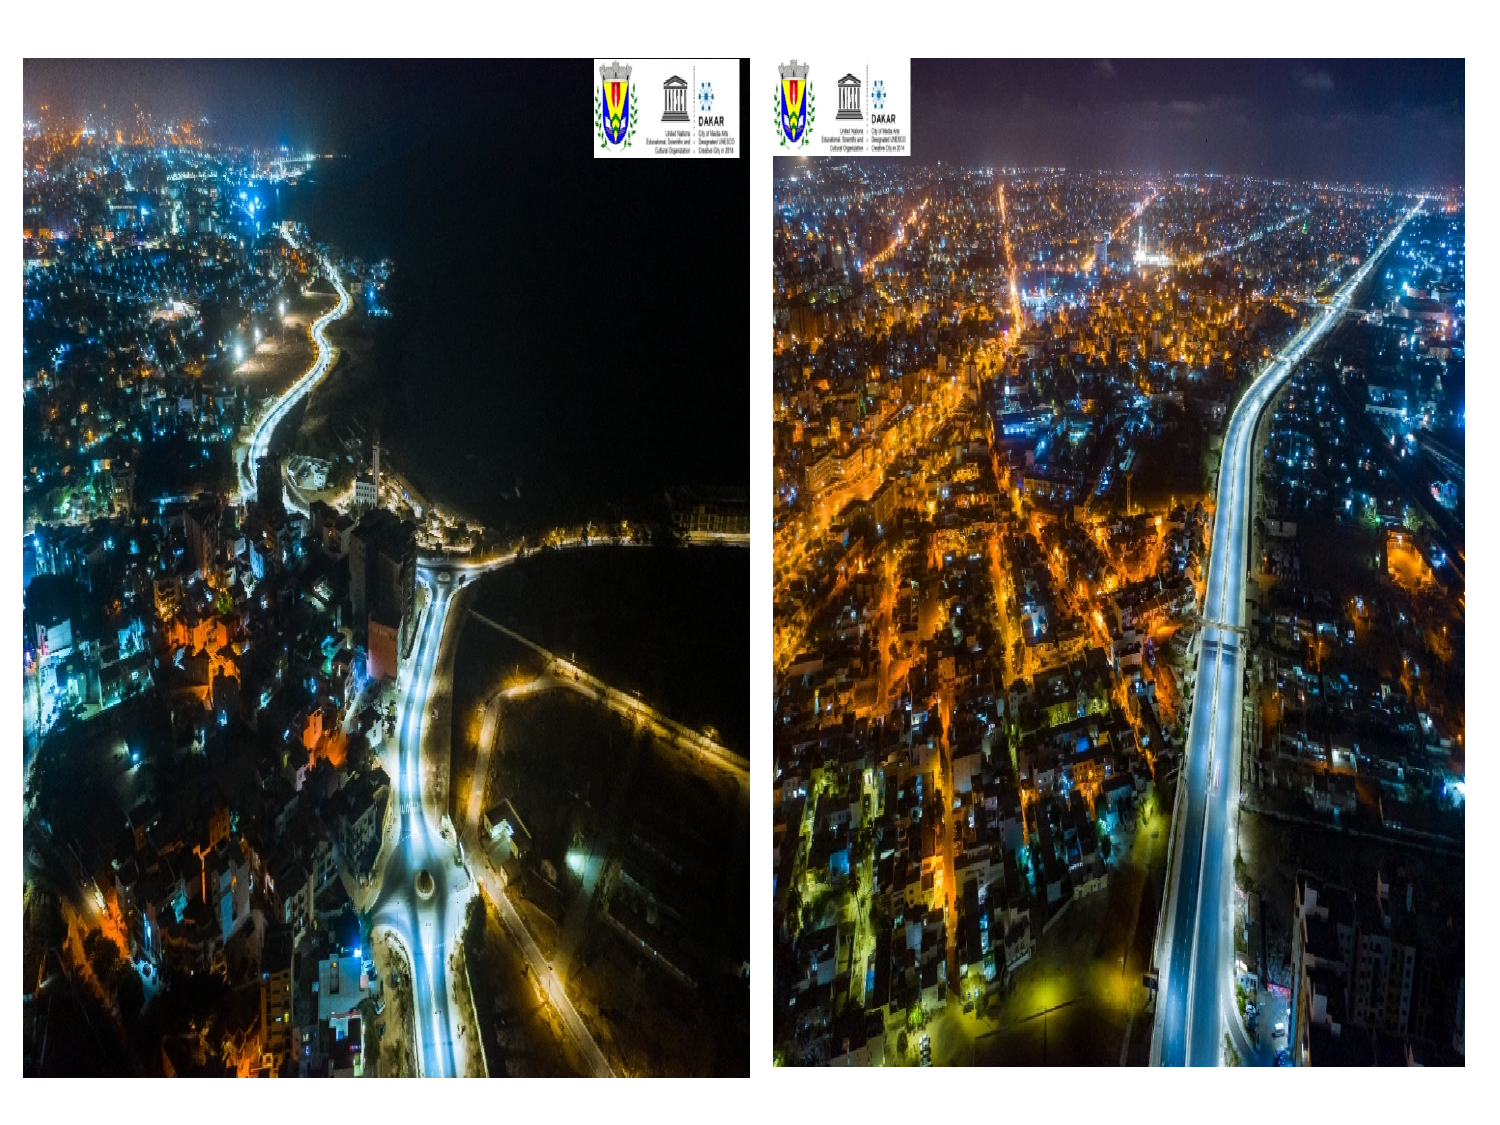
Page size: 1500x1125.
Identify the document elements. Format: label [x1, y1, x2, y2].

list [23, 58, 751, 1079]
list [773, 58, 1466, 1067]
